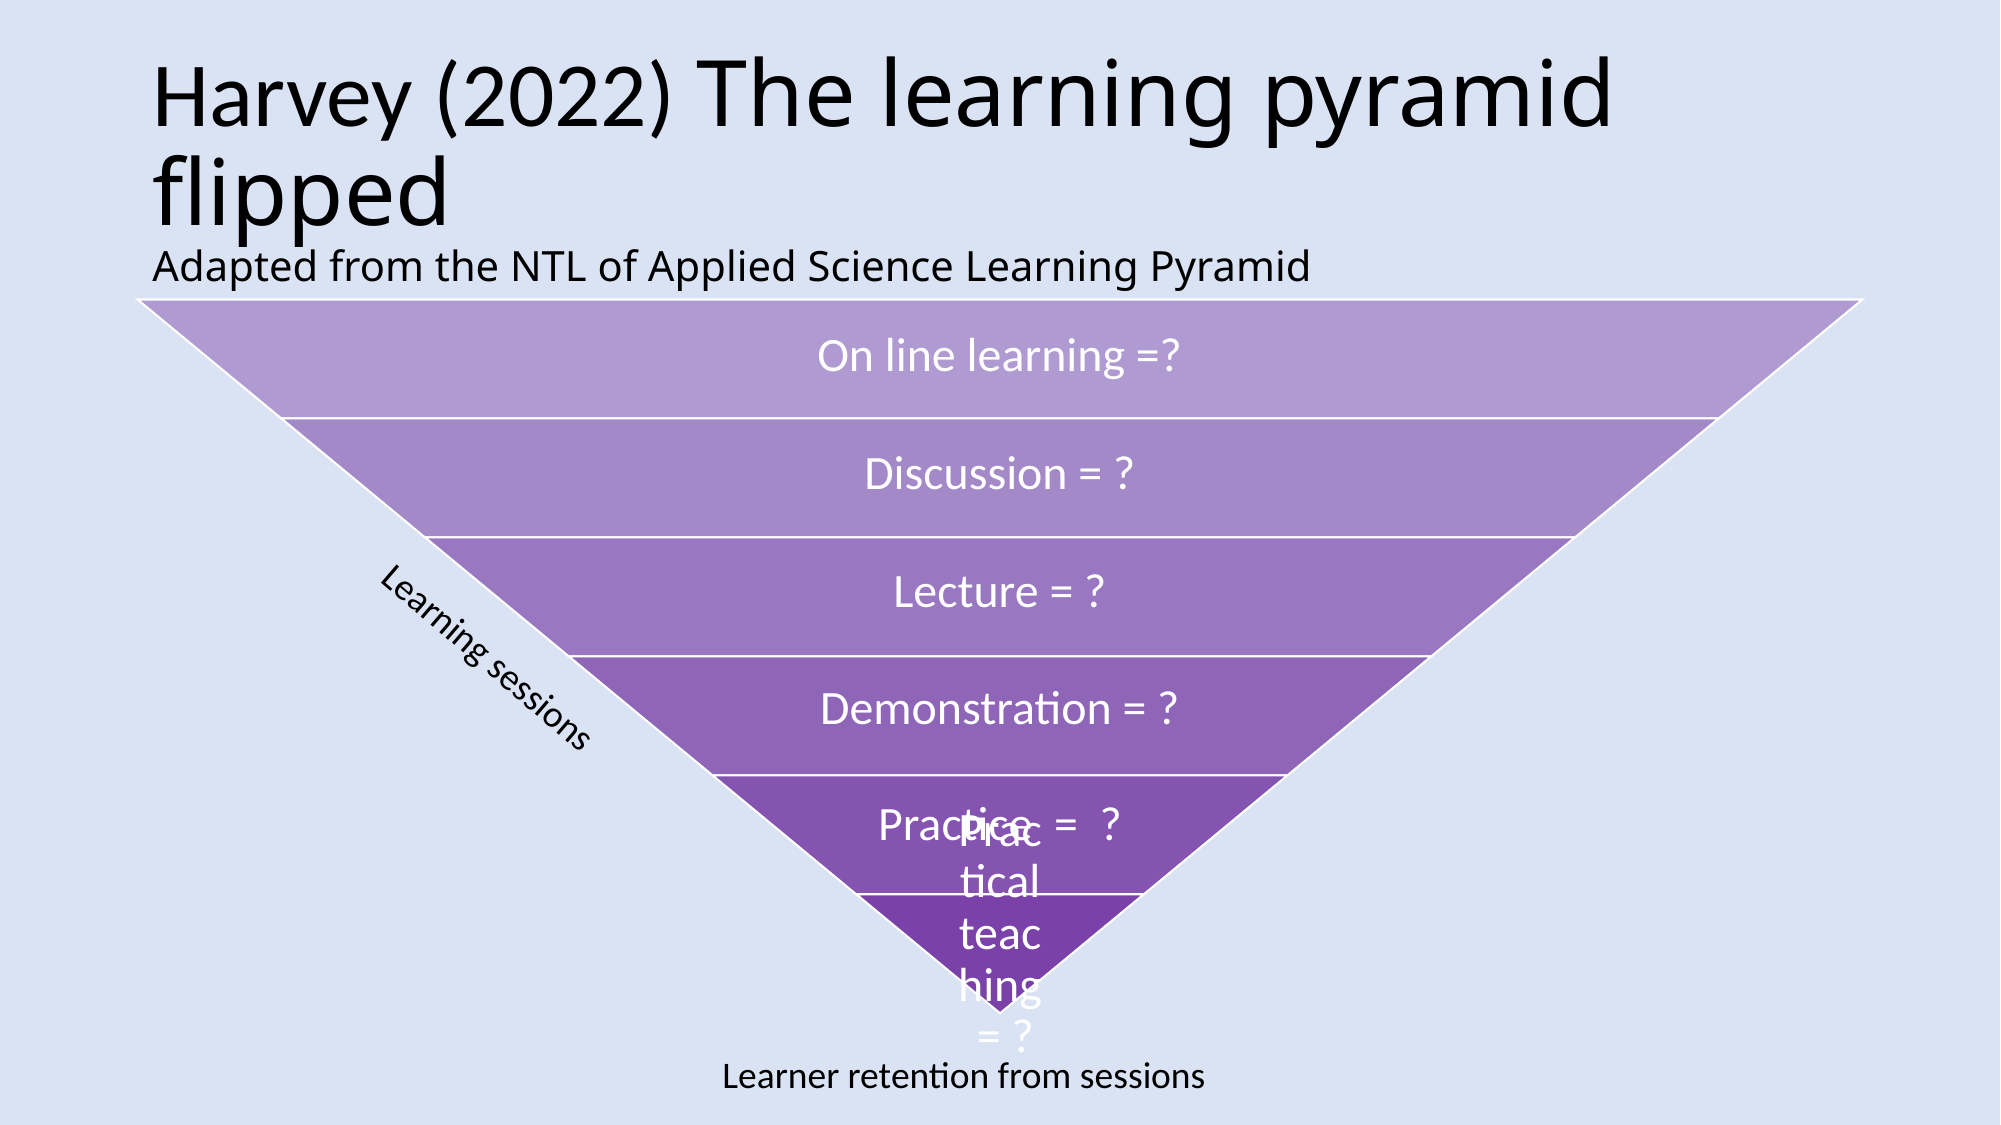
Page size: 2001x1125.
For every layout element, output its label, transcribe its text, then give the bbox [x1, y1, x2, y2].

text_box Learner retention from sessions [602, 1044, 1327, 1104]
title Harvey (2022) The learning pyramid flipped Adapted from the NTL of Applied Science Learning Pyramid [137, 59, 1863, 278]
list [137, 299, 1863, 1014]
